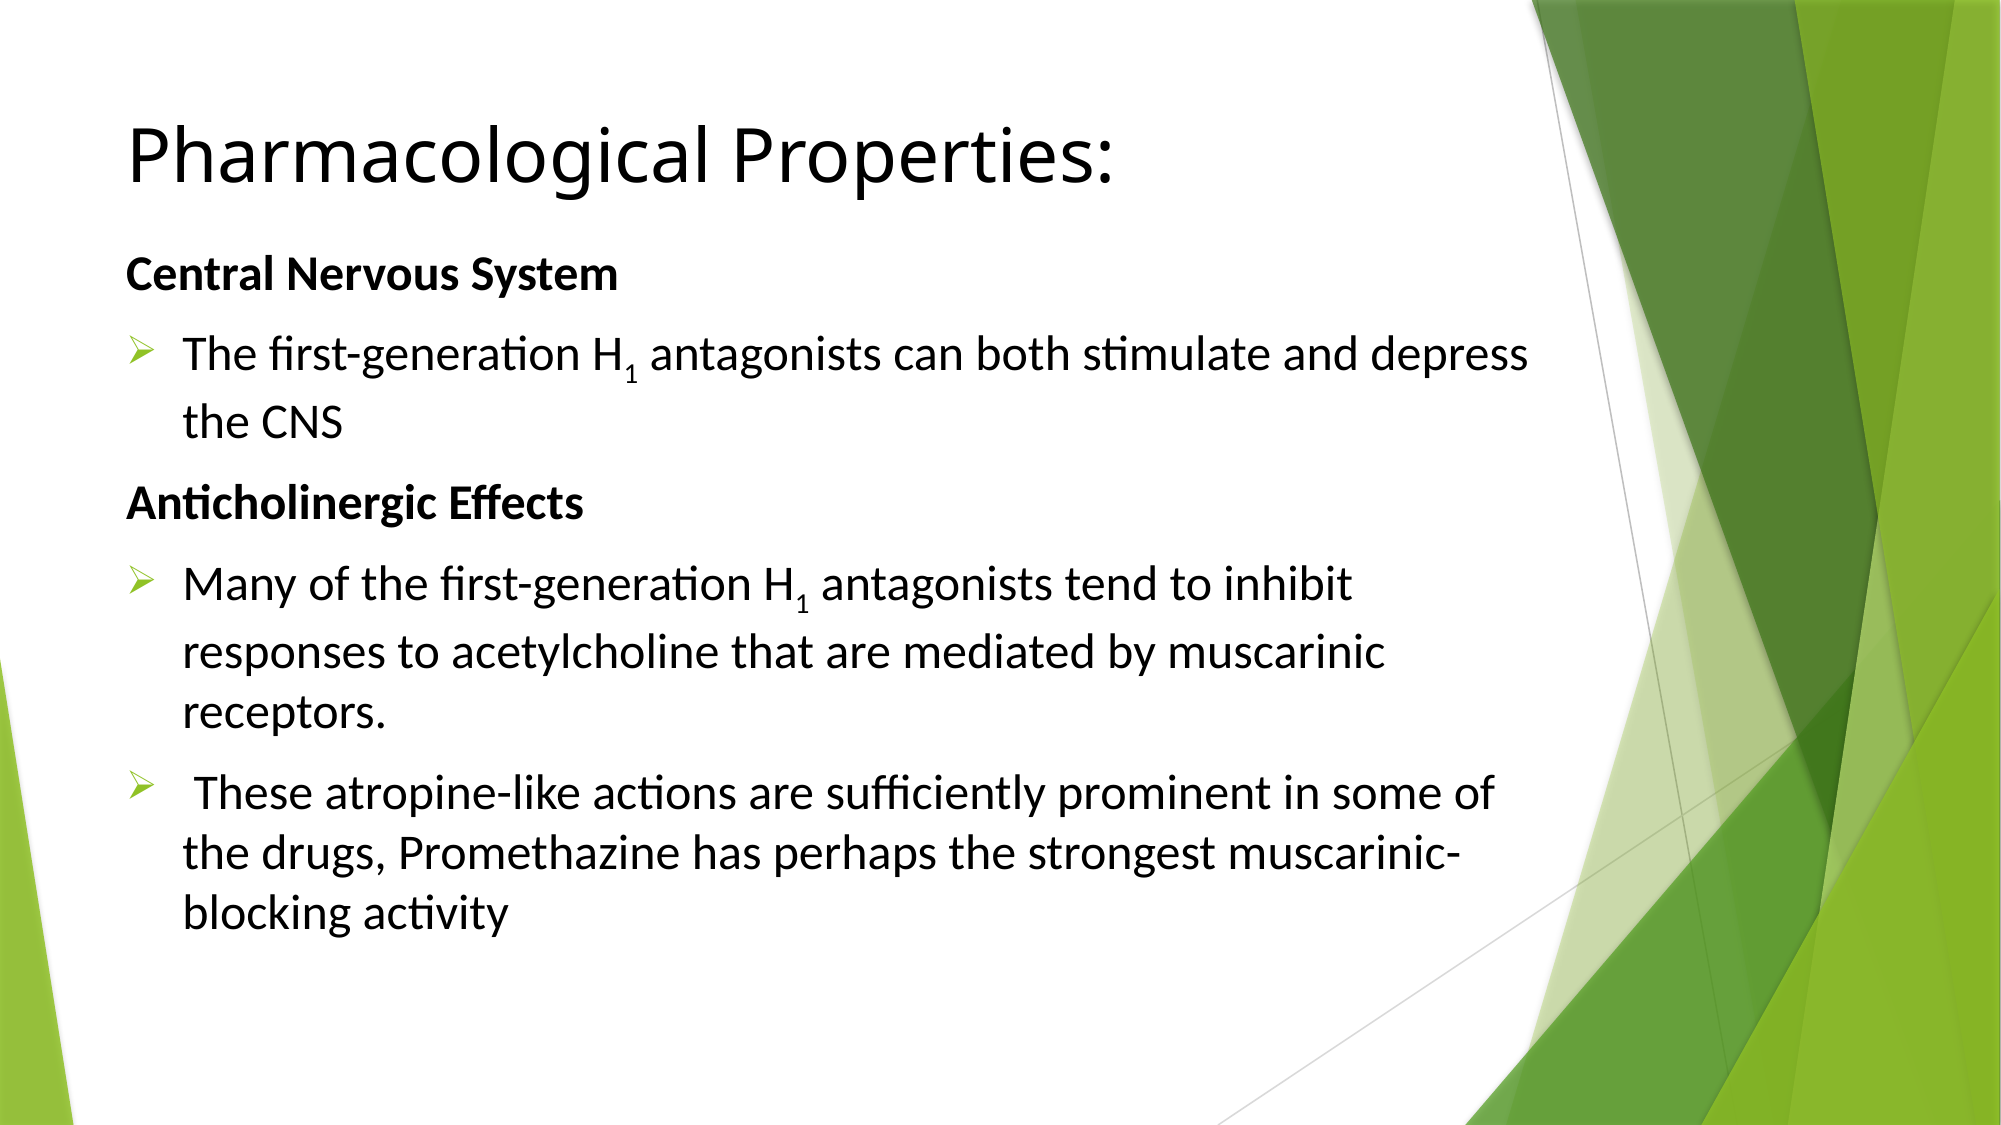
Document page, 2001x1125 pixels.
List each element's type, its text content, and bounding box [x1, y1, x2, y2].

list Central Nervous System The first-generation H1 antagonists can both stimulate and depress the CNS Anticholinergic Effects Many of the first-generation H1 antagonists tend to inhibit responses to acetylcholine that are mediated by muscarinic receptors. These atropine-like actions are sufficiently prominent in some of the drugs, Promethazine has perhaps the strongest muscarinic-blocking activity [111, 232, 1583, 991]
title Pharmacological Properties: [111, 99, 1522, 232]
